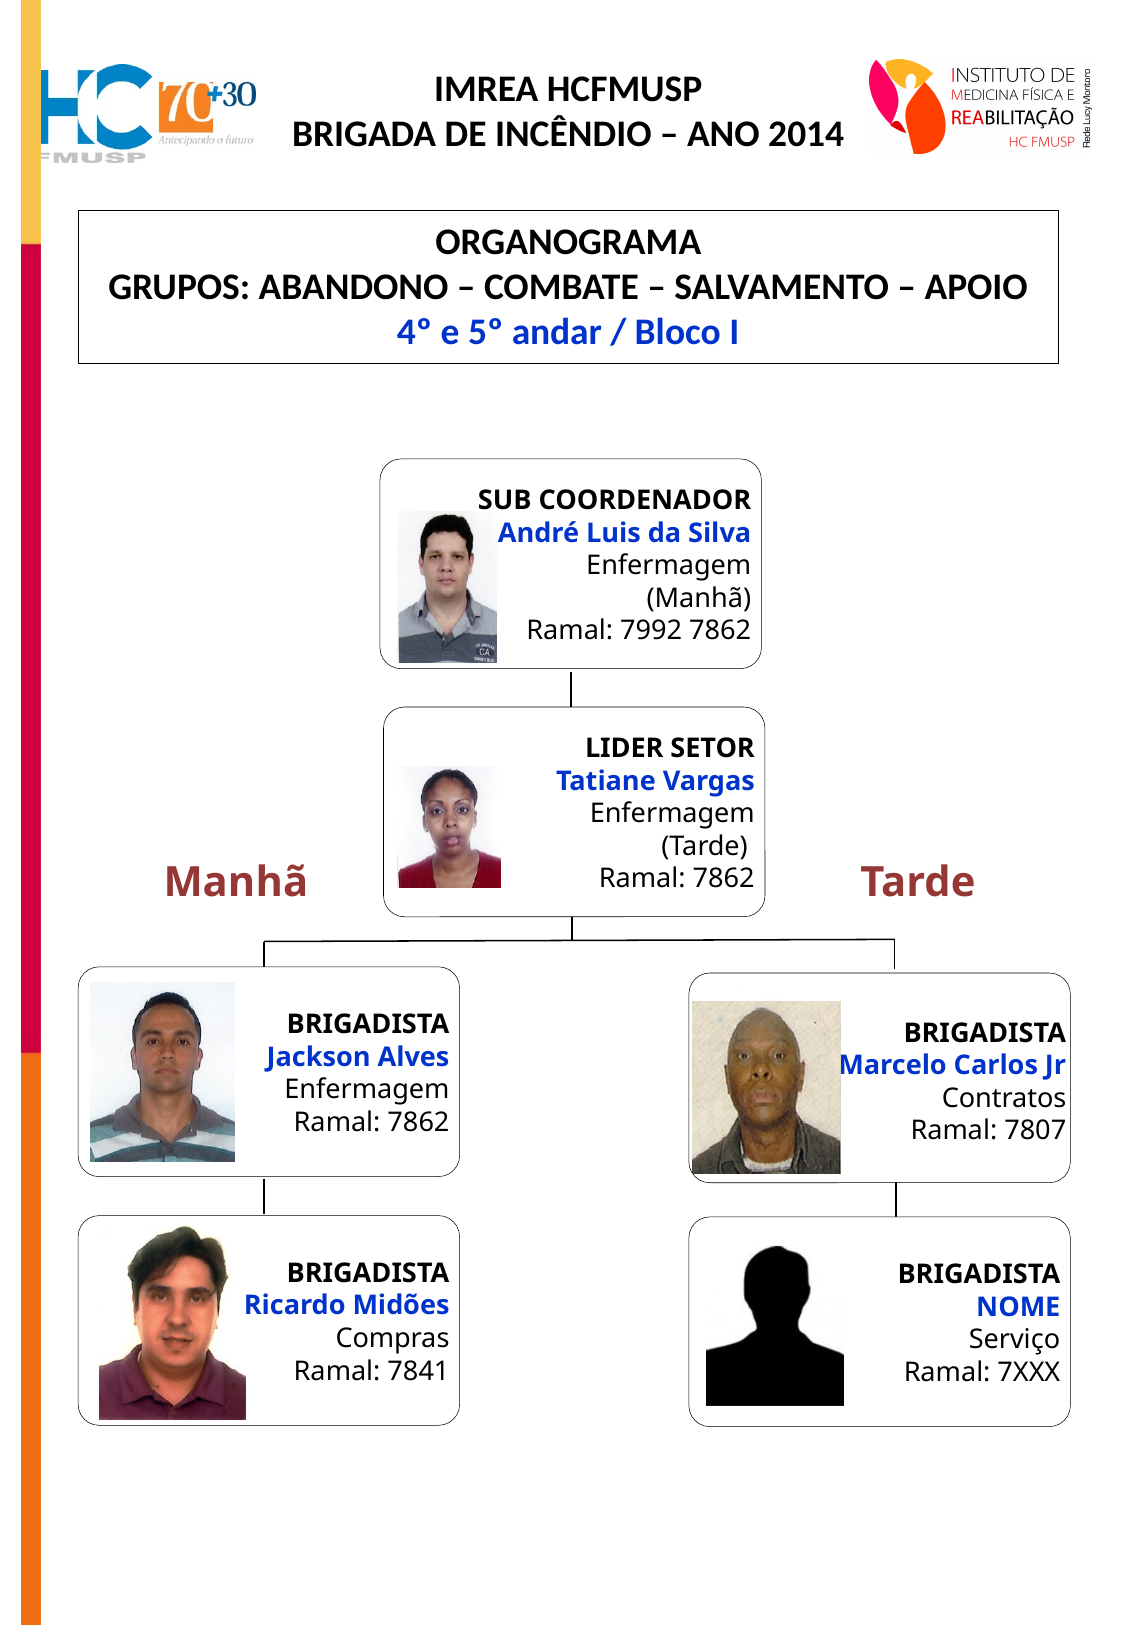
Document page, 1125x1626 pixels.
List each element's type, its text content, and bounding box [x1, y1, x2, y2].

picture [20, 0, 256, 1625]
text_box IMREA HCFMUSP BRIGADA DE INCÊNDIO – ANO 2014 [267, 56, 870, 162]
picture [99, 1221, 246, 1420]
picture [396, 510, 497, 663]
text_box ORGANOGRAMA GRUPOS: ABANDONO – COMBATE – SALVAMENTO – APOIO 4º e 5º andar / Bloco I [76, 208, 1061, 366]
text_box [77, 458, 1071, 1427]
picture [869, 59, 1092, 155]
picture [706, 1232, 844, 1407]
picture [396, 765, 501, 888]
picture [89, 982, 236, 1162]
picture [691, 992, 841, 1174]
